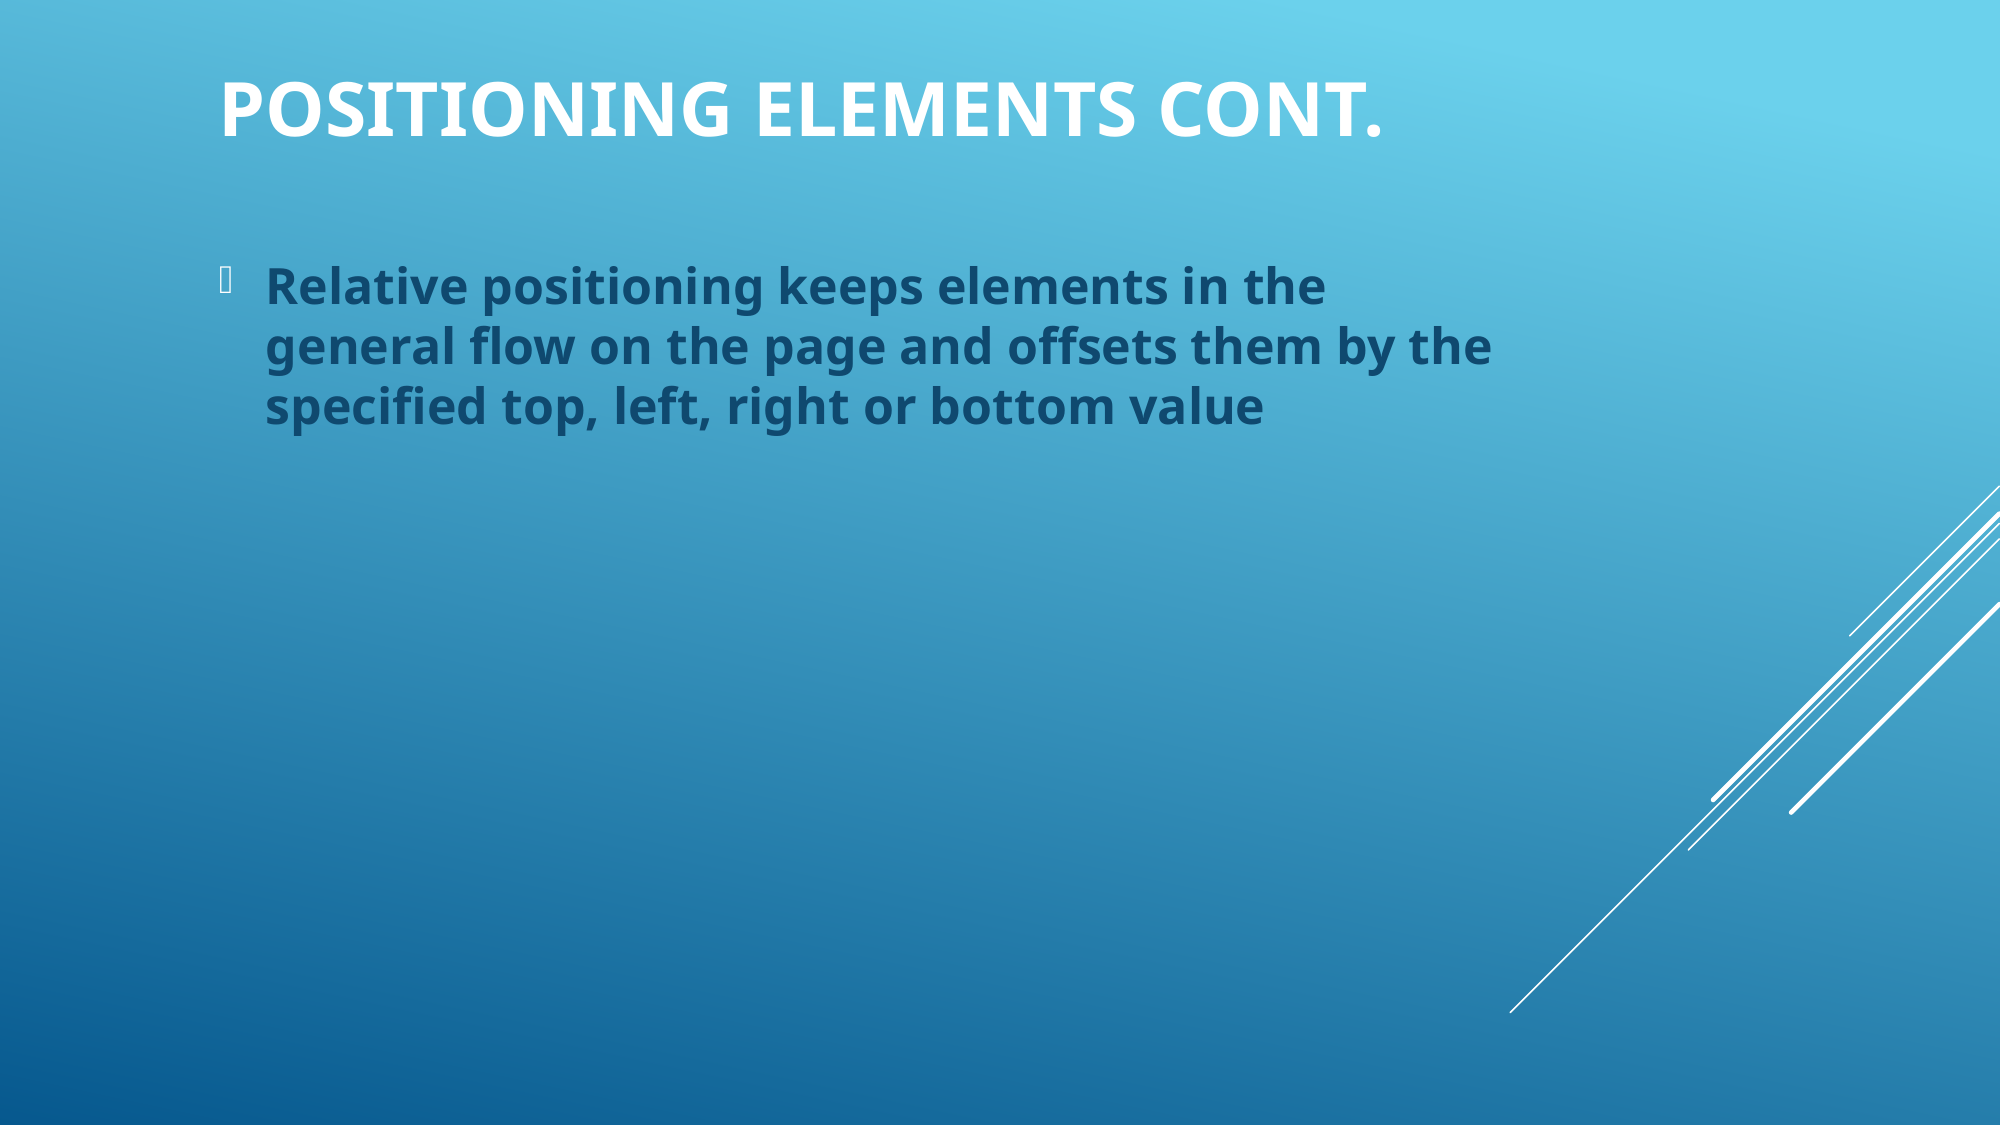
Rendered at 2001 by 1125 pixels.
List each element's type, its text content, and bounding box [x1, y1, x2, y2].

text_box Positioning Elements Cont. [204, 54, 1555, 182]
text_box Relative positioning keeps elements in the general flow on the page and offsets them by the specified top, left, right or bottom value [204, 247, 1517, 546]
